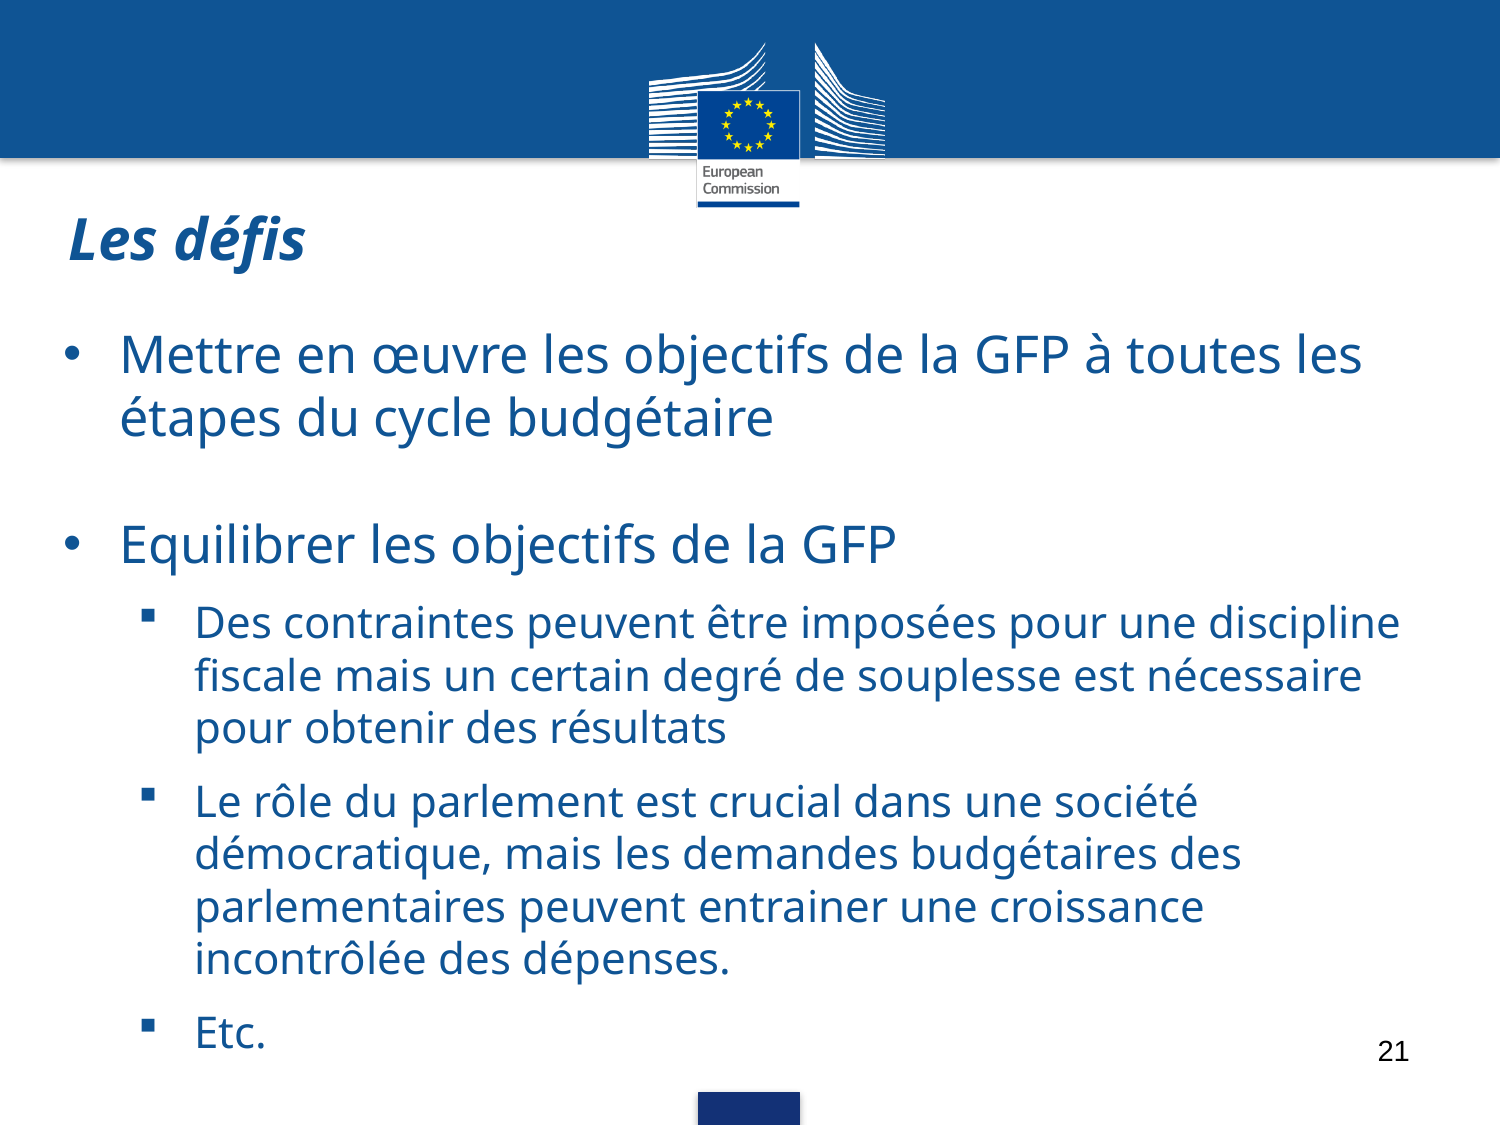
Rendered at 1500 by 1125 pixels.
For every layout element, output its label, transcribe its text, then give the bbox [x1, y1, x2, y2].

title Les défis [52, 160, 1500, 315]
picture [649, 42, 885, 160]
slide_number 21 [1074, 1024, 1426, 1103]
list Mettre en œuvre les objectifs de la GFP à toutes les étapes du cycle budgétaire Equilibrer les objectifs de la GFP Des contraintes peuvent être imposées pour une discipline fiscale mais un certain degré de souplesse est nécessaire pour obtenir des résultats Le rôle du parlement est crucial dans une société démocratique, mais les demandes budgétaires des parlementaires peuvent entrainer une croissance incontrôlée des dépenses. Etc. [29, 313, 1426, 988]
